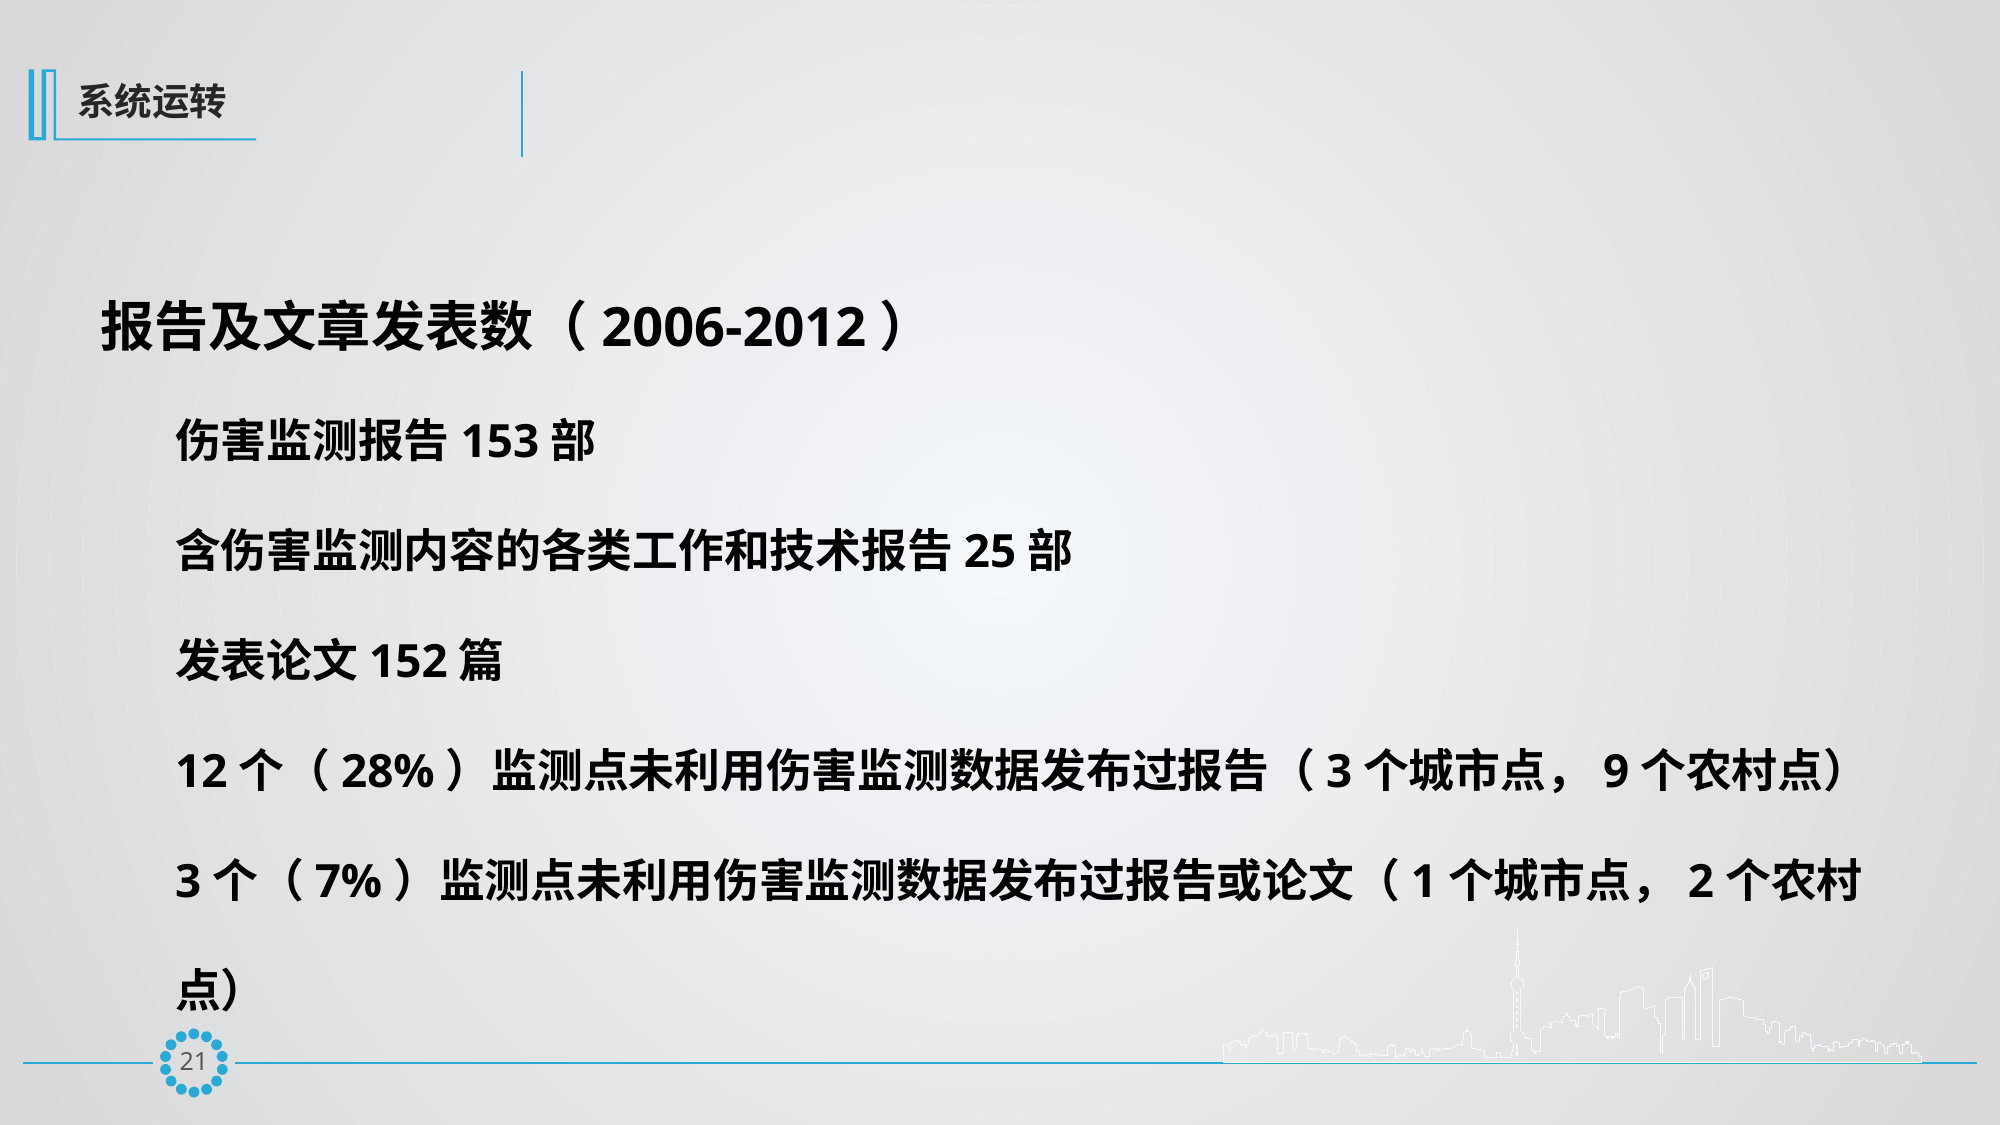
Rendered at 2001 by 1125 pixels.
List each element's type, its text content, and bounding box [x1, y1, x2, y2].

text_box 报告及文章发表数（2006-2012） 伤害监测报告153部 含伤害监测内容的各类工作和技术报告25部 发表论文152篇 12个（28%）监测点未利用伤害监测数据发布过报告（3个城市点，9个农村点） 3个（7%）监测点未利用伤害监测数据发布过报告或论文（1个城市点，2个农村点） [85, 219, 1954, 1025]
text_box 系统运转 [62, 70, 250, 130]
slide_number 20 [169, 1039, 218, 1086]
